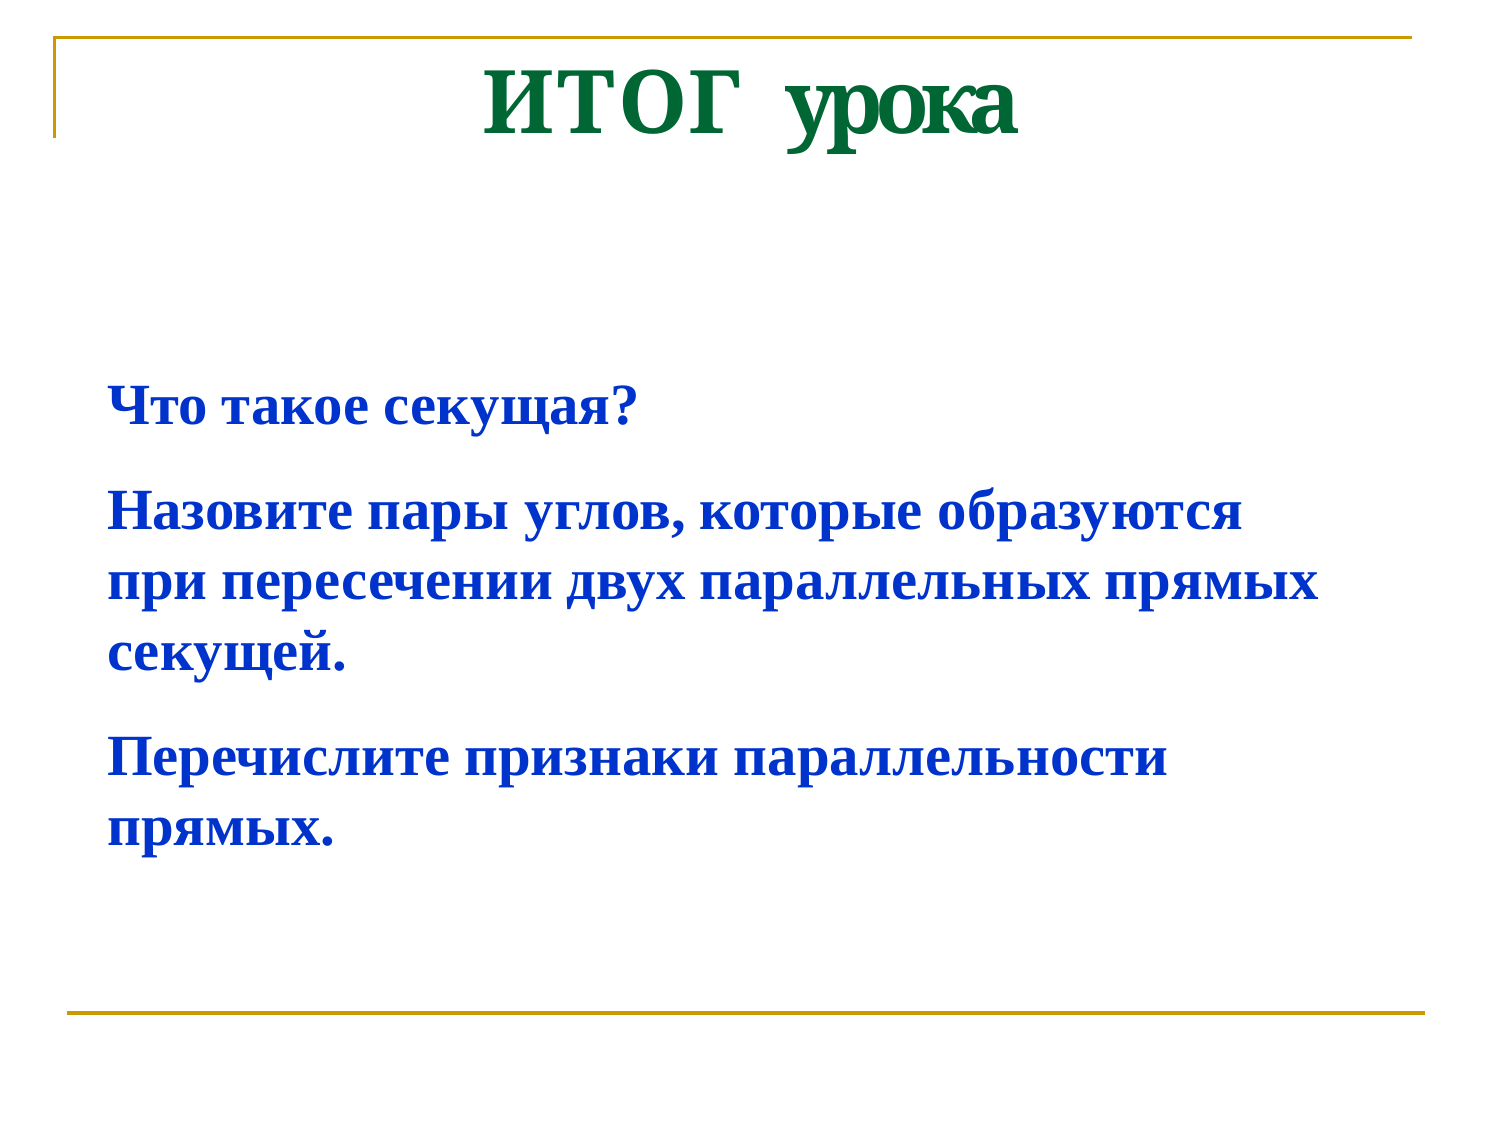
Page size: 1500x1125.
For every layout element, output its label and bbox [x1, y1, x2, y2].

text_box [0, 0, 1500, 1125]
